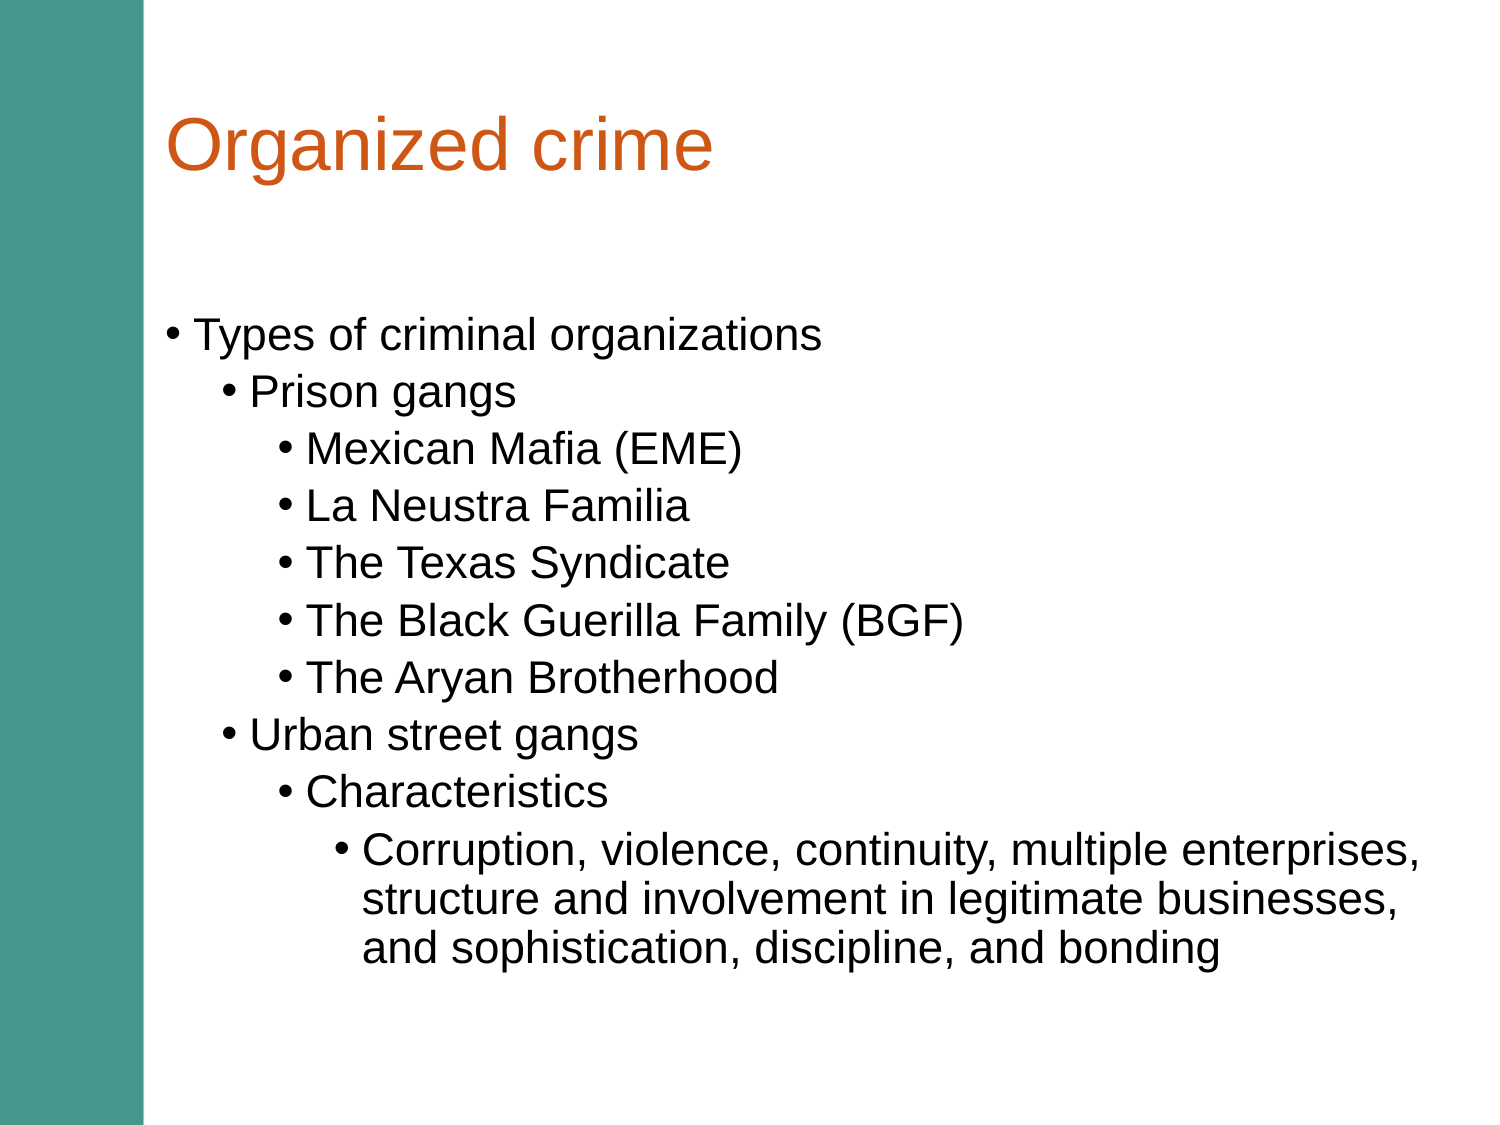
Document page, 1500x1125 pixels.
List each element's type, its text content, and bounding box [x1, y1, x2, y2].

picture [0, 0, 1500, 1125]
title Organized crime [150, 37, 1444, 255]
list Types of criminal organizations Prison gangs Mexican Mafia (EME) La Neustra Familia The Texas Syndicate The Black Guerilla Family (BGF) The Aryan Brotherhood Urban street gangs Characteristics Corruption, violence, continuity, multiple enterprises, structure and involvement in legitimate businesses, and sophistication, discipline, and bonding [150, 303, 1444, 1017]
